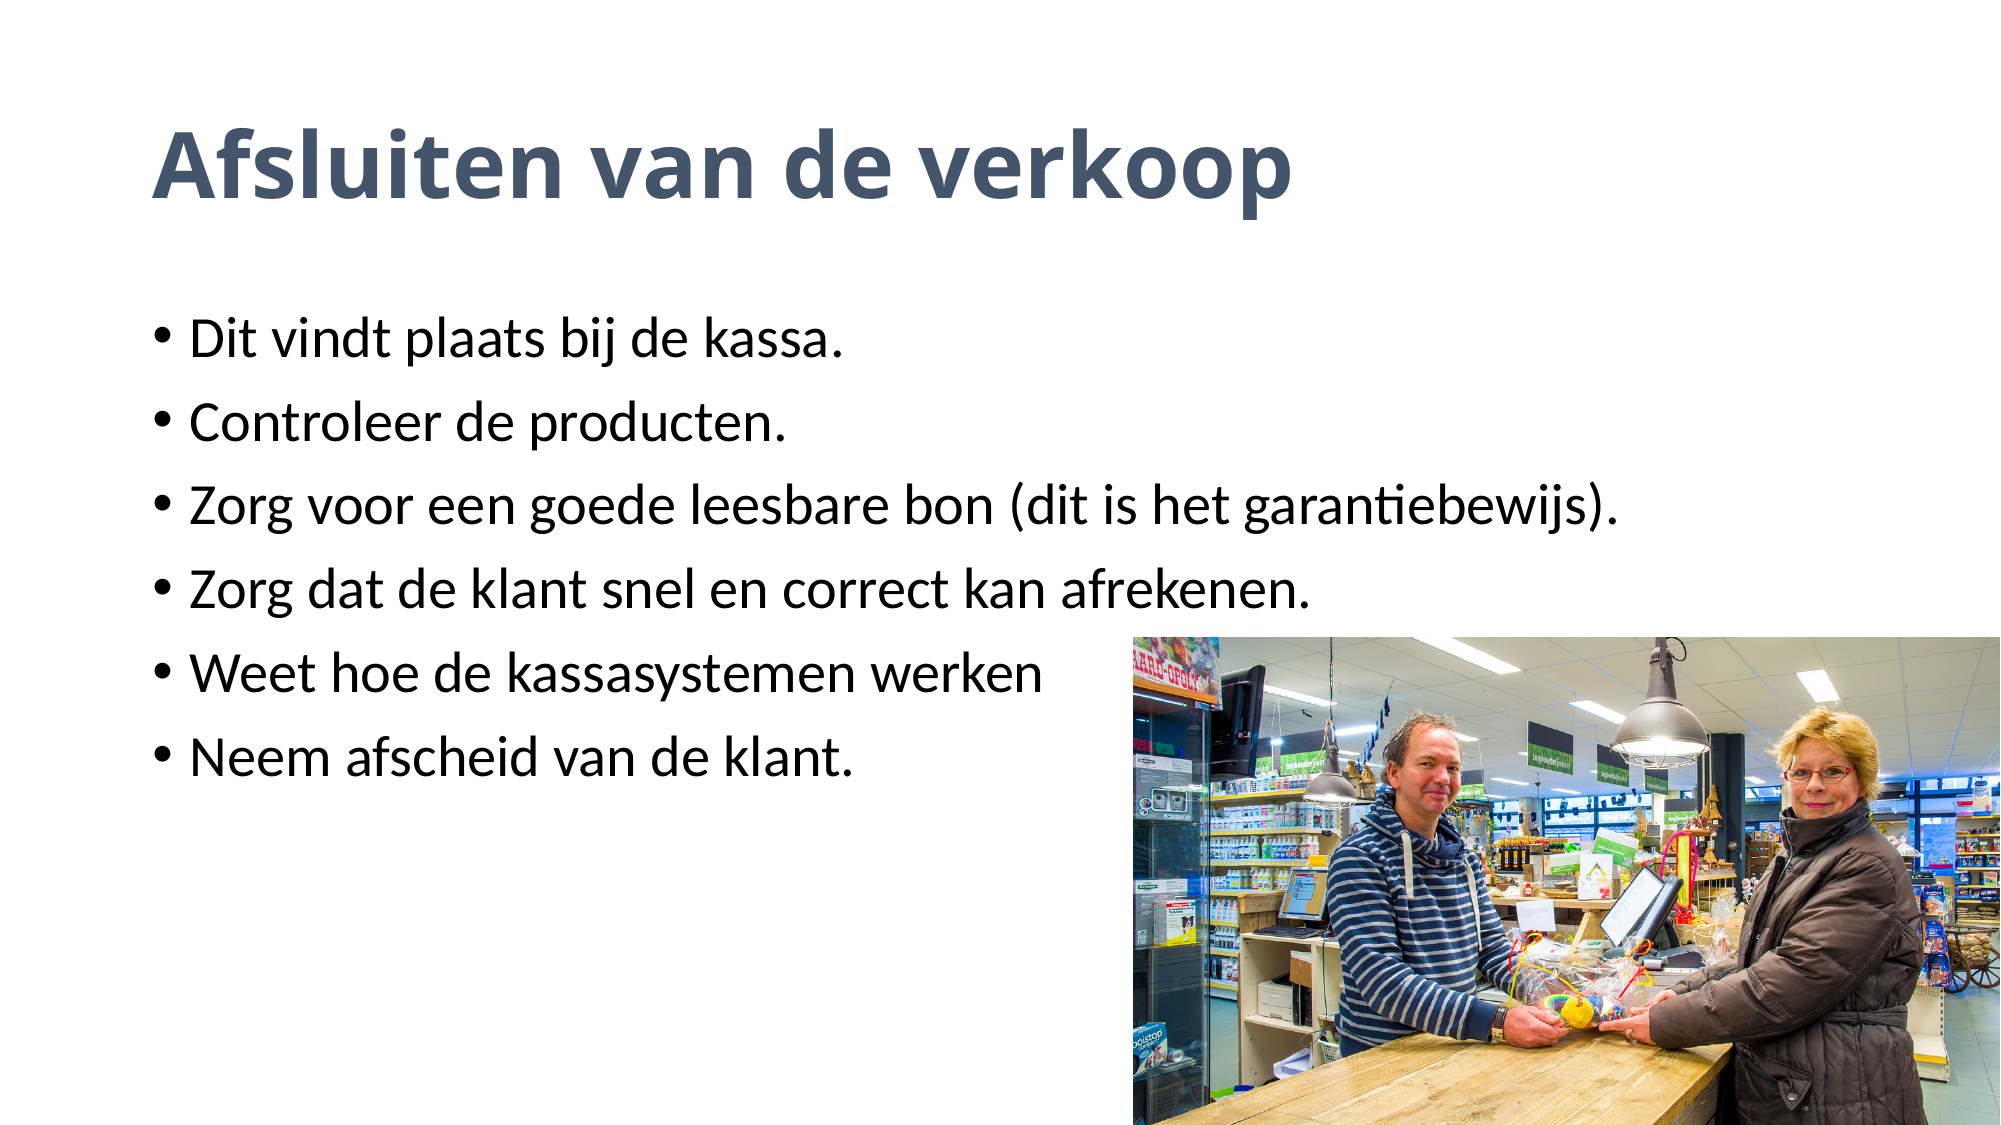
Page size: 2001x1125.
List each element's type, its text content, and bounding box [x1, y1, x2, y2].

title Afsluiten van de verkoop [137, 59, 1863, 278]
list Dit vindt plaats bij de kassa. Controleer de producten. Zorg voor een goede leesbare bon (dit is het garantiebewijs). Zorg dat de klant snel en correct kan afrekenen. Weet hoe de kassasystemen werken Neem afscheid van de klant. [137, 299, 1863, 1014]
picture [1133, 637, 2000, 1125]
picture [1133, 1031, 1161, 1050]
